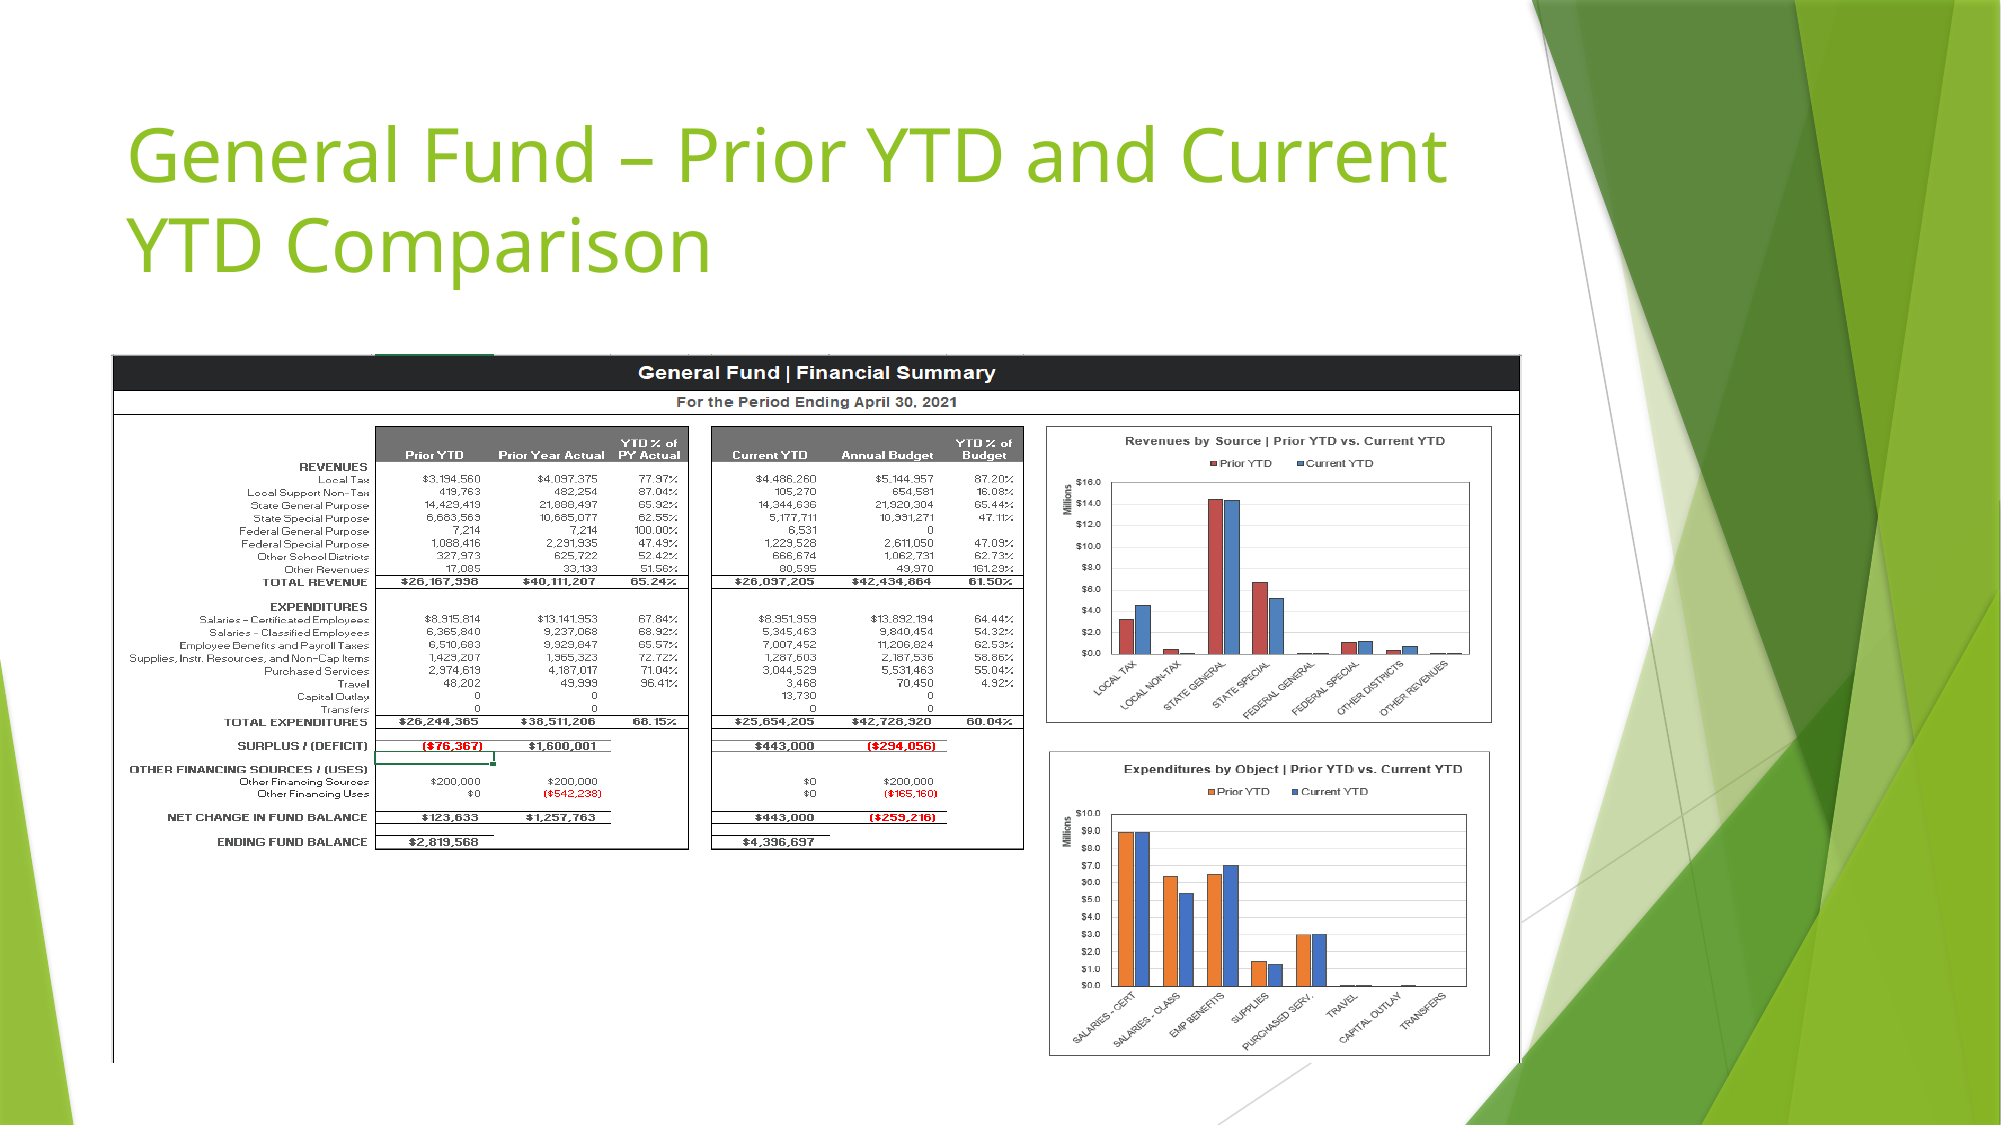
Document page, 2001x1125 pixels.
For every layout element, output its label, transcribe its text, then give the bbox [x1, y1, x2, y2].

title General Fund – Prior YTD and Current YTD Comparison [111, 99, 1522, 317]
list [110, 353, 1522, 1063]
